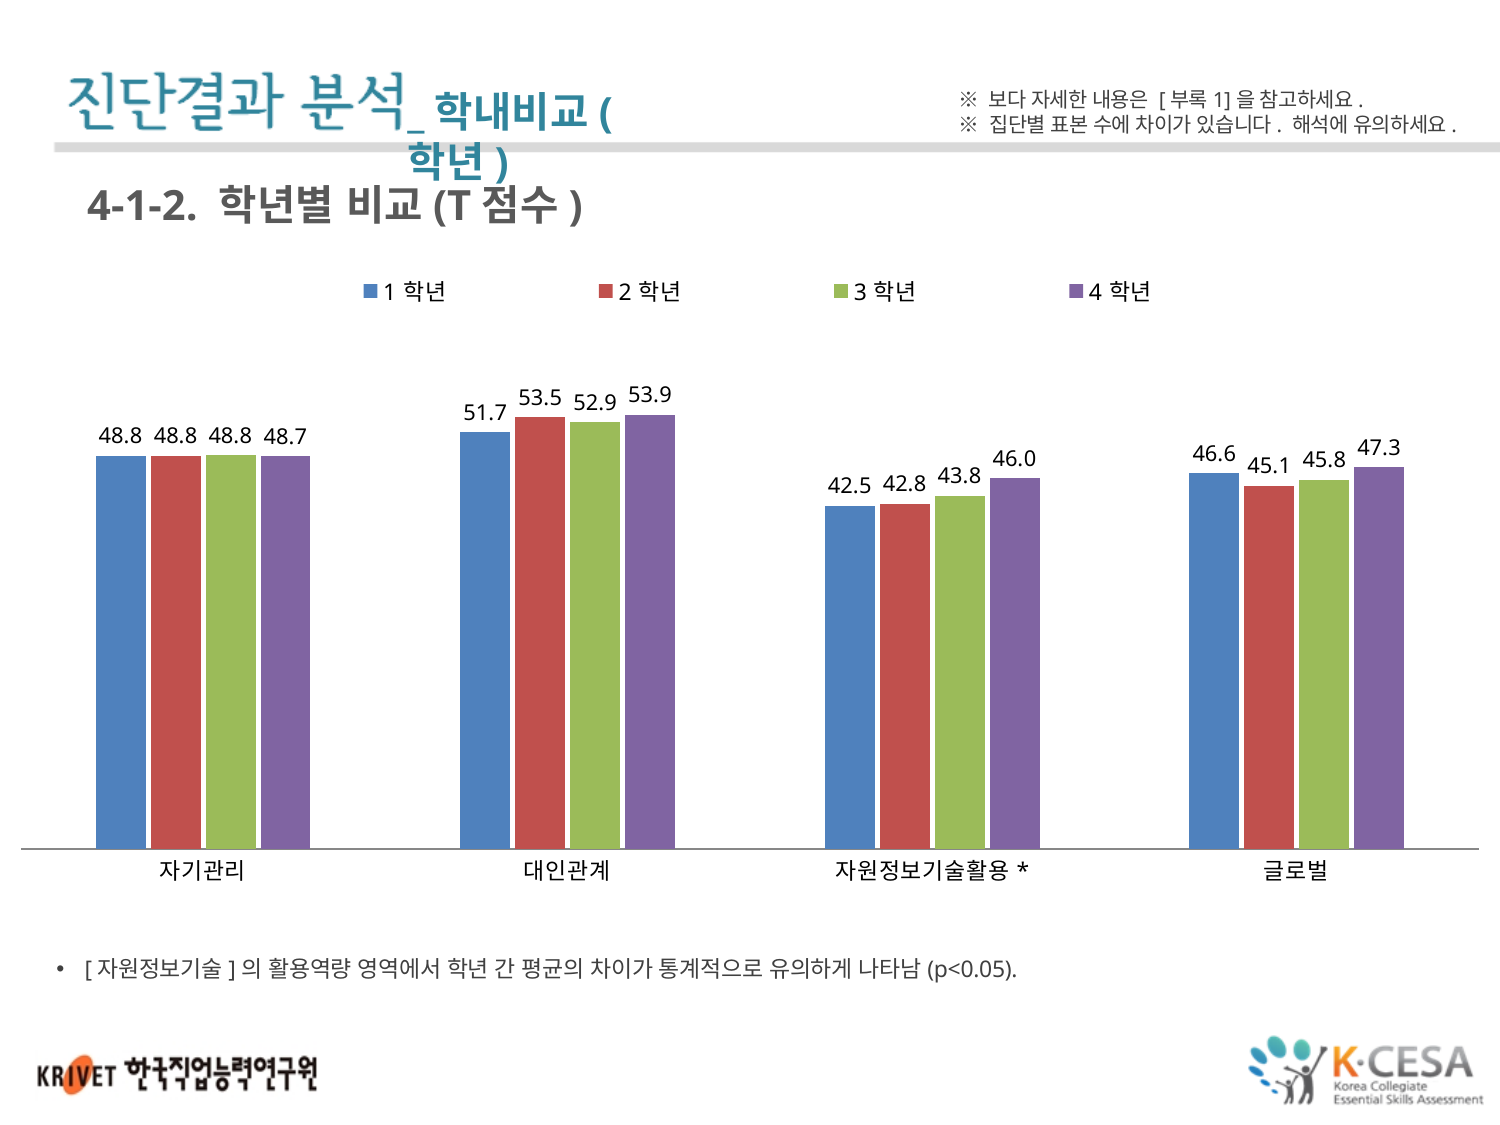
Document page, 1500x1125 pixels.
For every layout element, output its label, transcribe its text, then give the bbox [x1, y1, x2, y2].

picture [0, 0, 1500, 254]
text_box ※ 보다 자세한 내용은 [부록1]을 참고하세요. ※ 집단별 표본 수에 차이가 있습니다. 해석에 유의하세요. [943, 79, 1476, 144]
text_box 4-1-2. 학년별 비교(T점수) [72, 171, 671, 236]
text_box _학내비교(학년) [392, 78, 700, 194]
text_box [자원정보기술]의 활용역량 영역에서 학년 간 평균의 차이가 통계적으로 유의하게 나타남(p<0.05). [41, 933, 1396, 990]
chart [0, 254, 1500, 909]
picture [0, 909, 1500, 1125]
